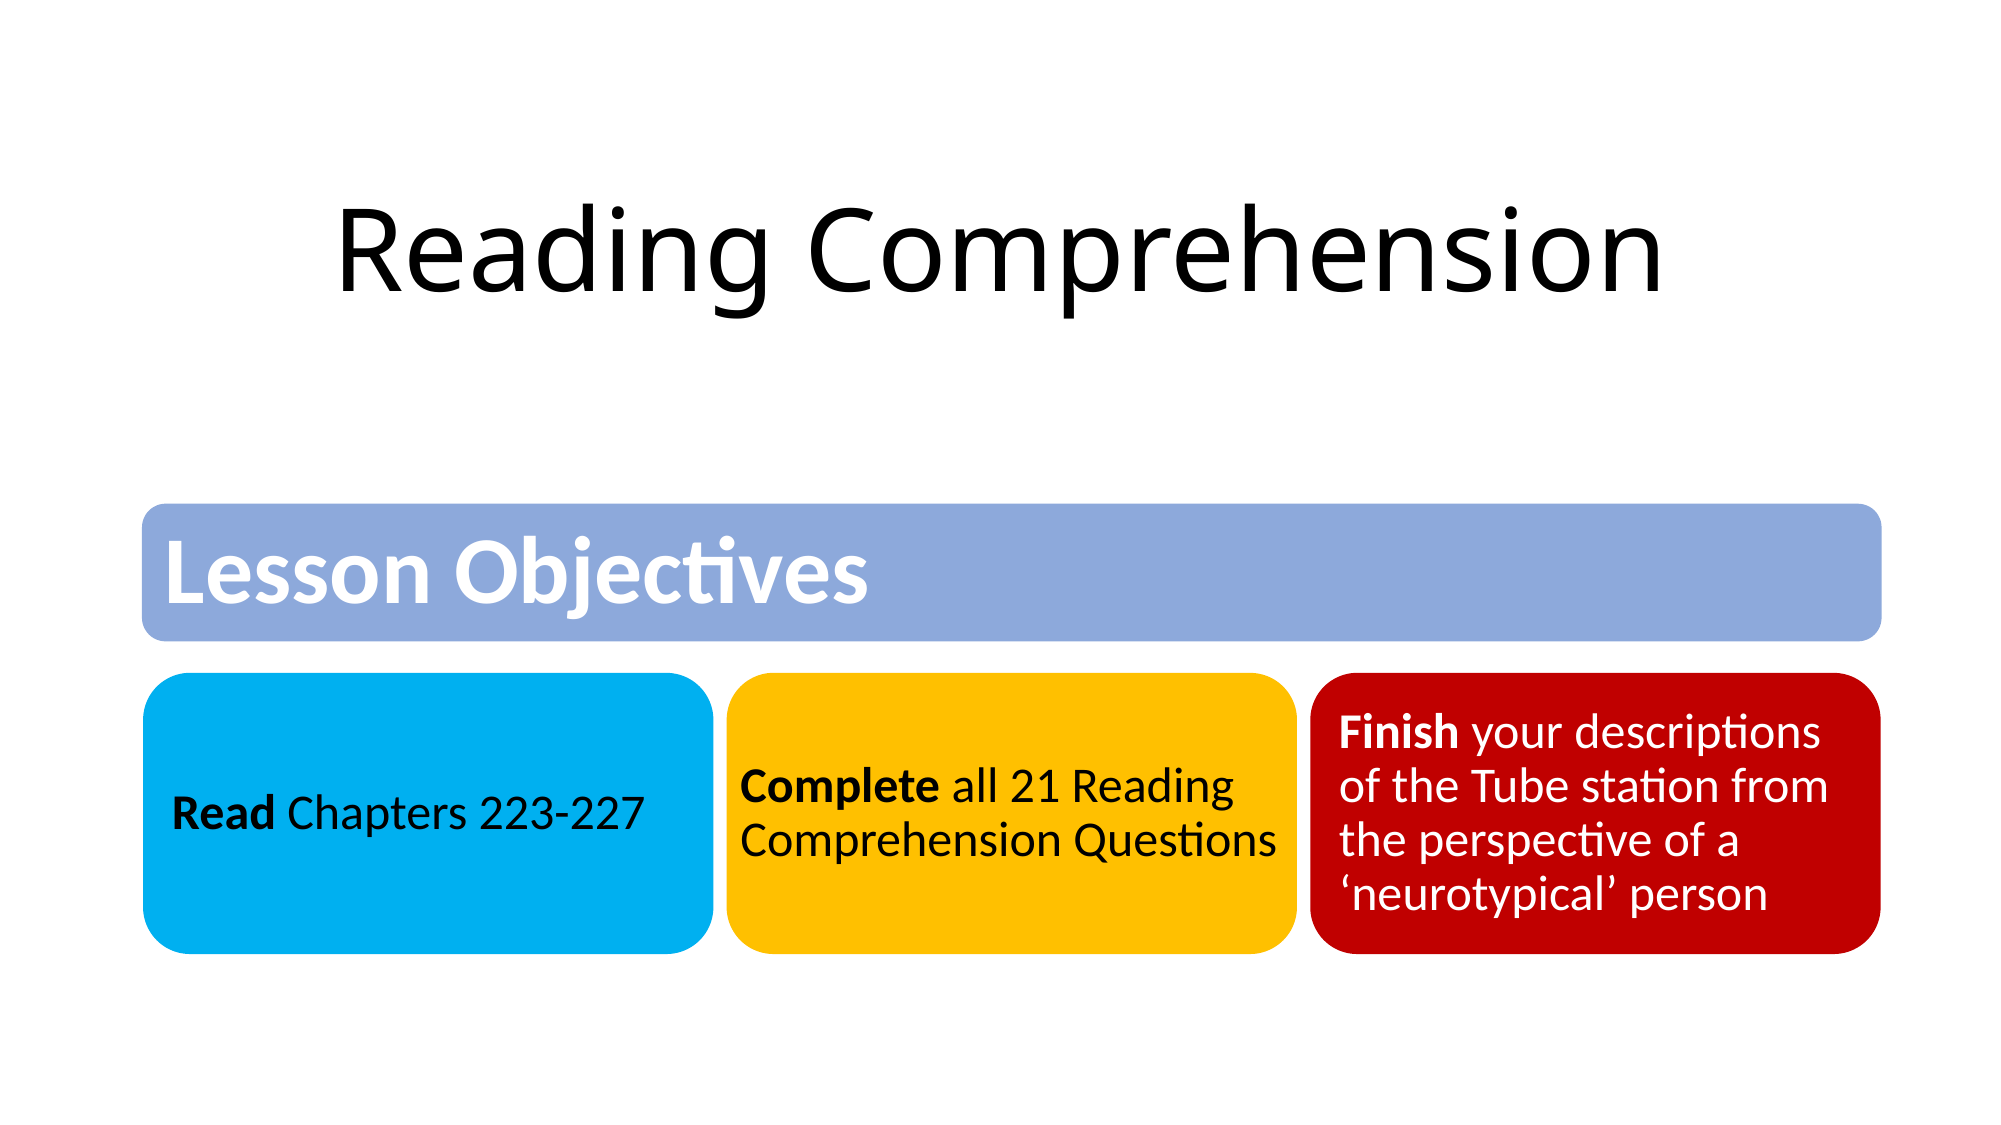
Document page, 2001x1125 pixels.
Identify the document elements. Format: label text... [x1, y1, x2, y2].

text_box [142, 504, 1881, 955]
title Reading Comprehension [249, 184, 1750, 324]
